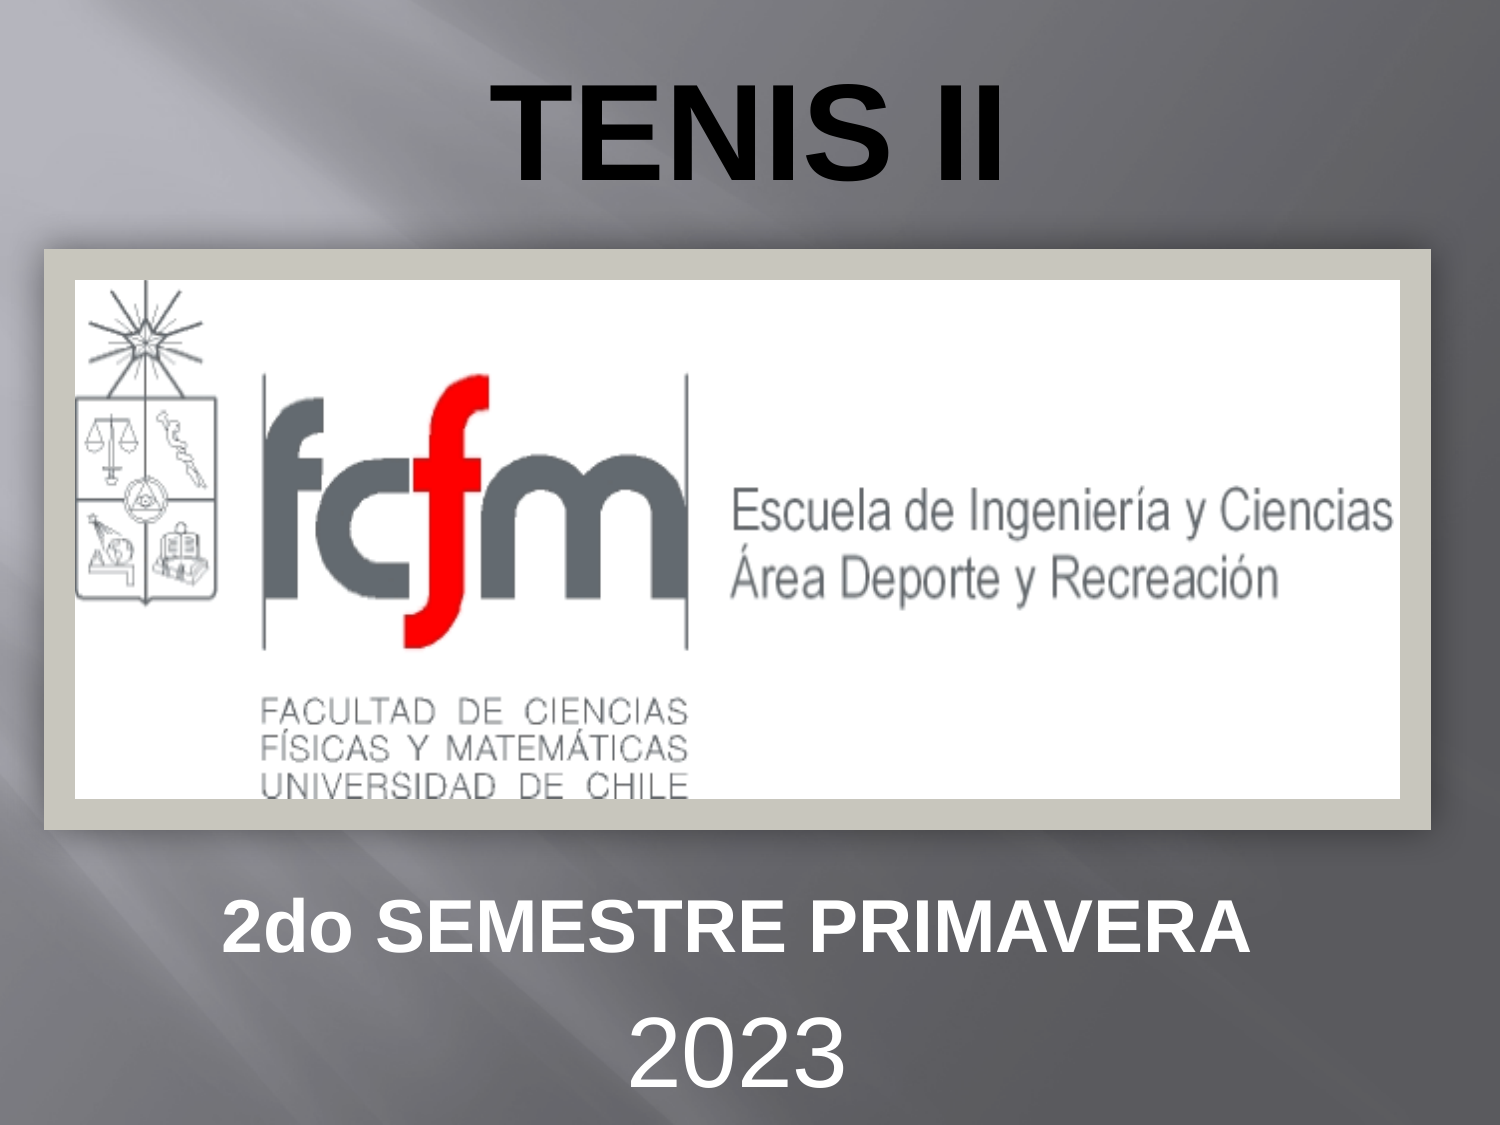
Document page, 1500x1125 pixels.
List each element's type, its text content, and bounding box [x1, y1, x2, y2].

subtitle 2do SEMESTRE PRIMAVERA 2023 [75, 869, 1400, 1112]
picture [74, 279, 1400, 799]
title Tenis II [75, 13, 1425, 209]
